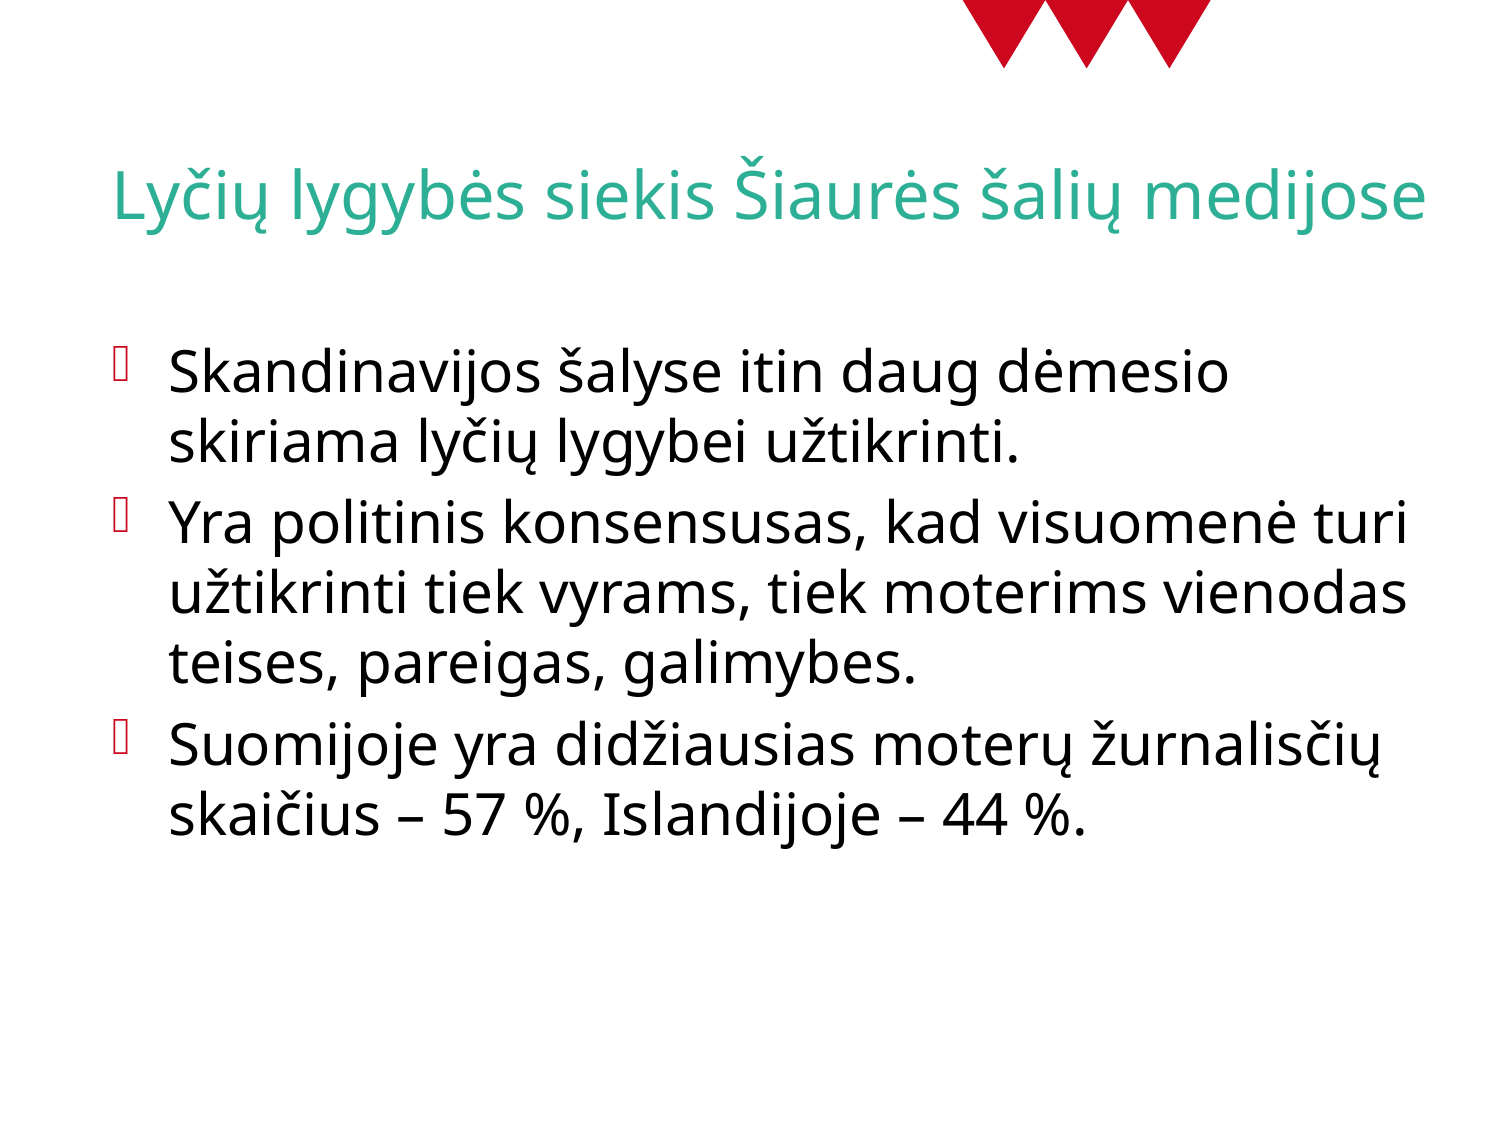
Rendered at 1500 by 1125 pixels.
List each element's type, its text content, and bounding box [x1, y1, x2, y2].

list Skandinavijos šalyse itin daug dėmesio skiriama lyčių lygybei užtikrinti. Yra politinis konsensusas, kad visuomenė turi užtikrinti tiek vyrams, tiek moterims vienodas teises, pareigas, galimybes. Suomijoje yra didžiausias moterų žurnalisčių skaičius – 57 %, Islandijoje – 44 %. [96, 326, 1447, 1069]
title Lyčių lygybės siekis Šiaurės šalių medijose [96, 138, 1447, 326]
